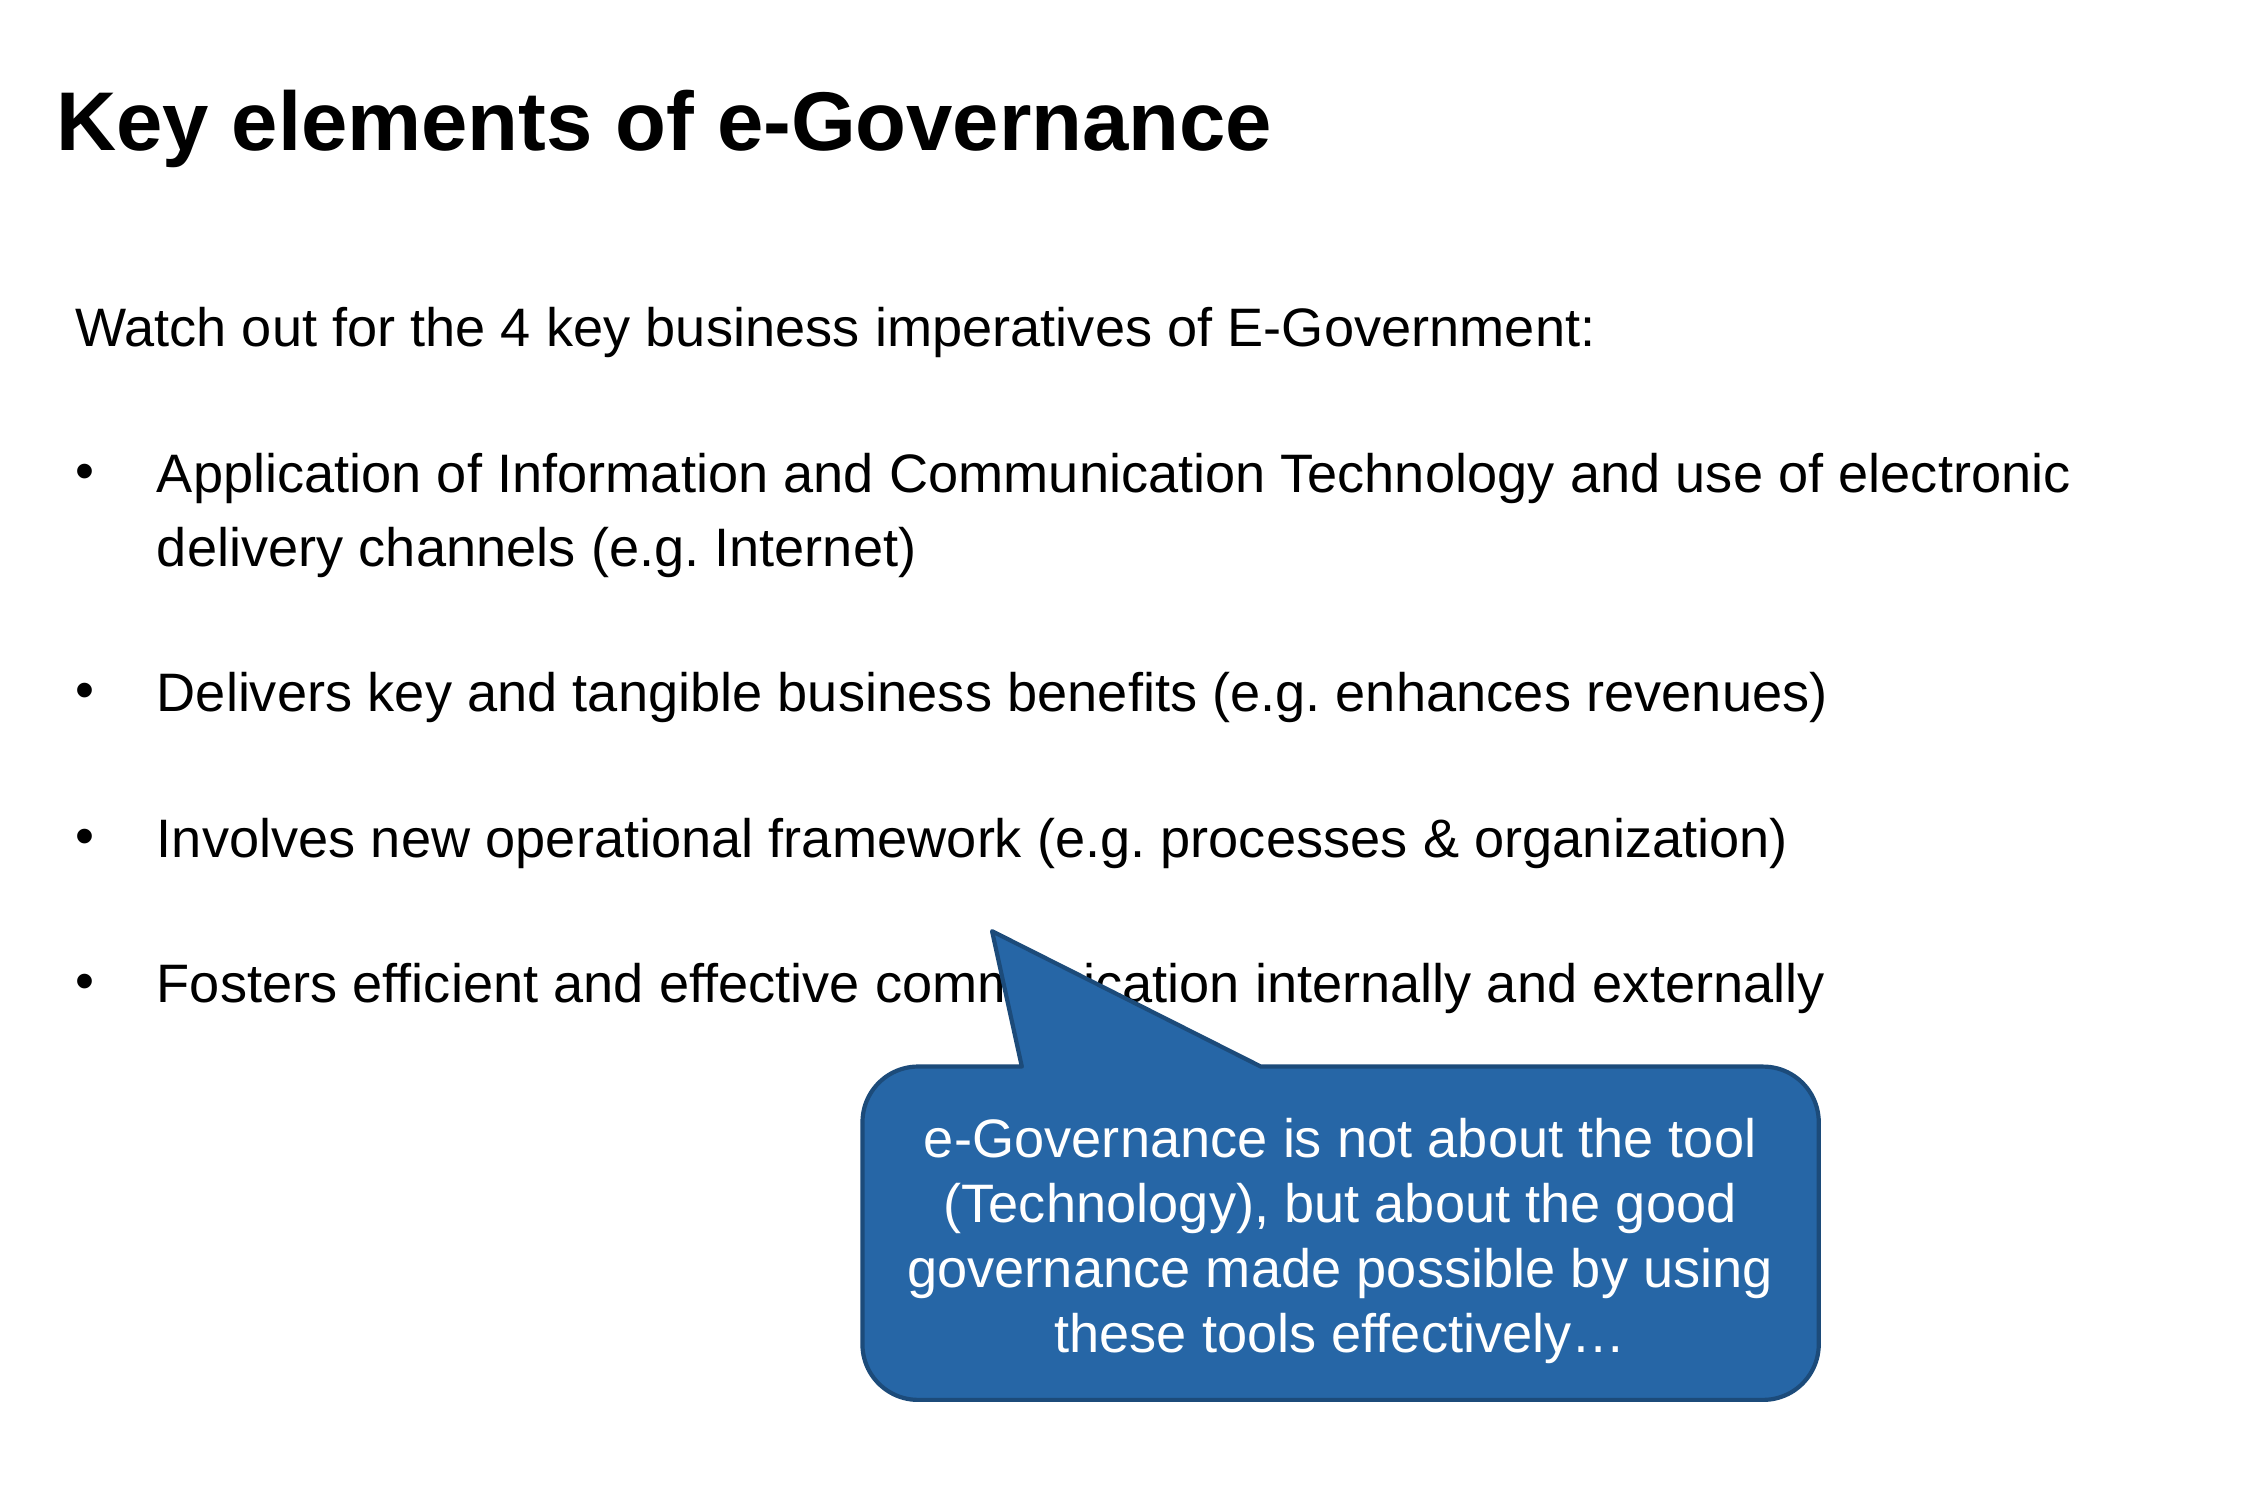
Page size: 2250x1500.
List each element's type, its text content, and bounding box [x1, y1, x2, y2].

text_box e-Governance is not about the tool (Technology), but about the good governance made possible by using these tools effectively… [860, 929, 1821, 1402]
list Watch out for the 4 key business imperatives of E-Government: Application of Information and Communication Technology and use of electronic delivery channels (e.g. Internet) Delivers key and tangible business benefits (e.g. enhances revenues) Involves new operational framework (e.g. processes & organization) Fosters efficient and effective communication internally and externally [75, 283, 2138, 1267]
title Key elements of e-Governance [56, 66, 2082, 200]
